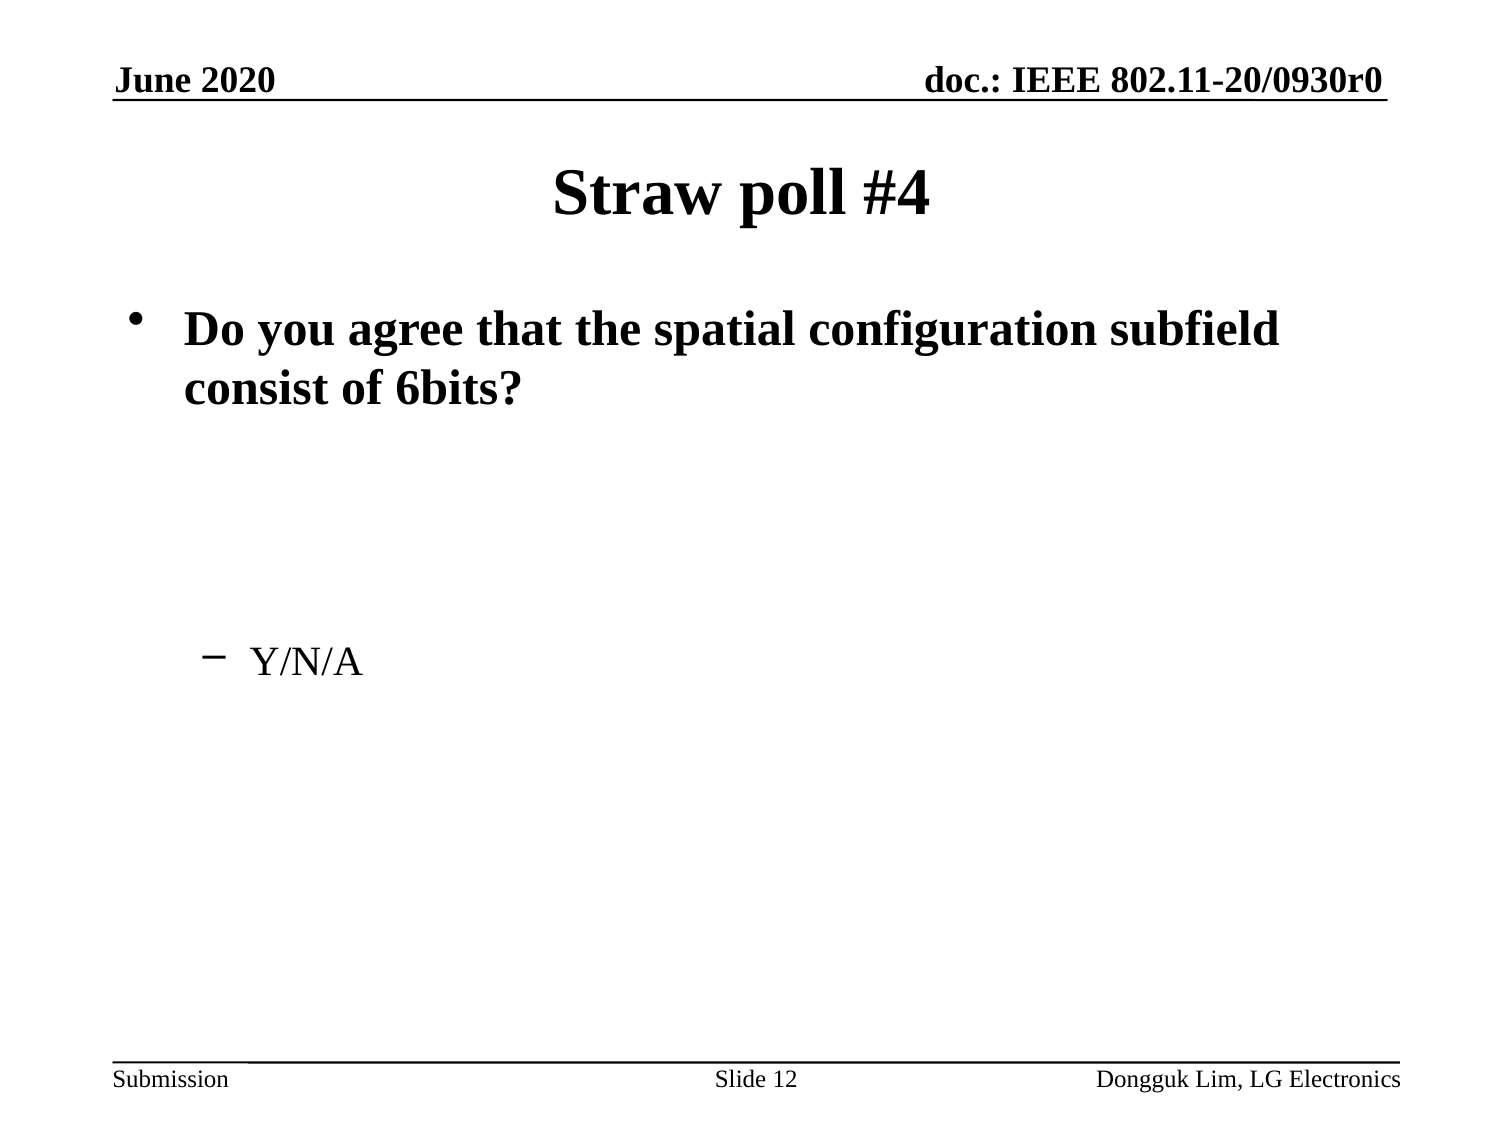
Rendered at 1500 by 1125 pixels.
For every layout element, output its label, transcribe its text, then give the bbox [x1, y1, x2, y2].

list Do you agree that the spatial configuration subfield consist of 6bits? Y/N/A [112, 287, 1388, 1000]
slide_number Slide 12 [712, 1061, 800, 1093]
footer Dongguk Lim, LG Electronics [1092, 1061, 1402, 1093]
title Straw poll #4 [112, 112, 1388, 263]
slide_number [114, 54, 278, 101]
